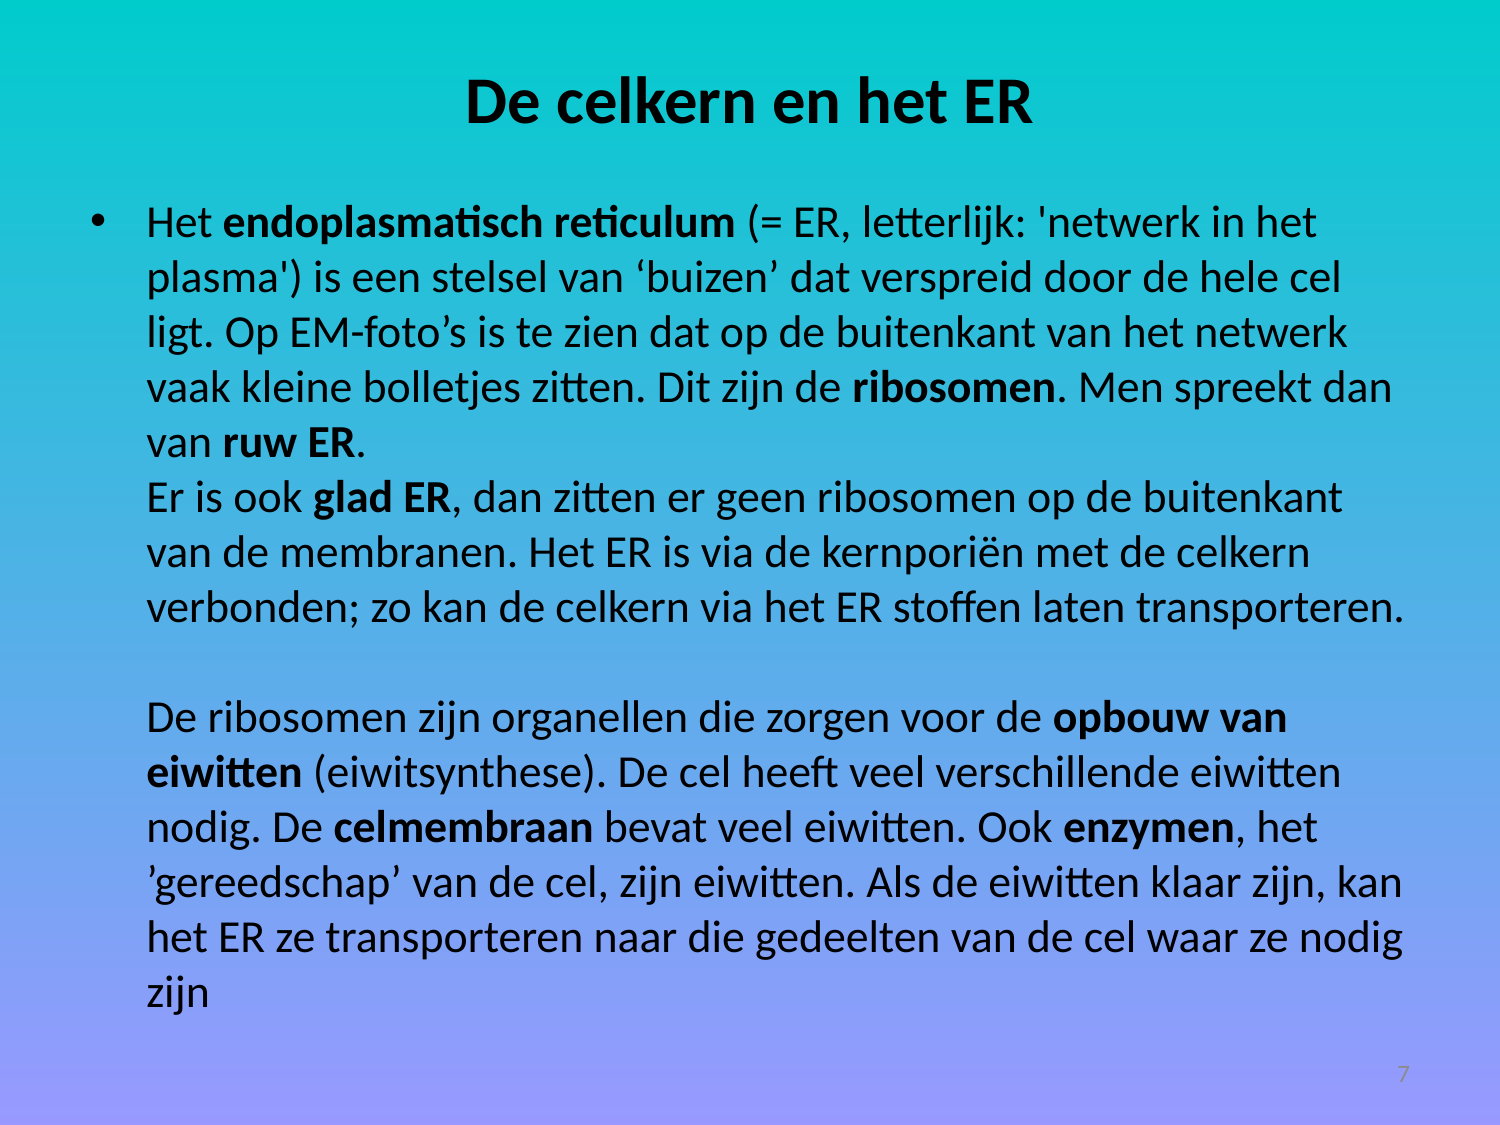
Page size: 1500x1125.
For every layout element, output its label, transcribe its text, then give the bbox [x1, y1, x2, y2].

title De celkern en het ER [75, 45, 1425, 149]
slide_number 7 [1074, 1042, 1425, 1103]
list Het endoplasmatisch reticulum (= ER, letterlijk: 'netwerk in het plasma') is een stelsel van ‘buizen’ dat verspreid door de hele cel ligt. Op EM-foto’s is te zien dat op de buitenkant van het netwerk vaak kleine bolletjes zitten. Dit zijn de ribosomen. Men spreekt dan van ruw ER. Er is ook glad ER, dan zitten er geen ribosomen op de buitenkant van de membranen. Het ER is via de kernporiën met de celkern verbonden; zo kan de celkern via het ER stoffen laten transporteren. De ribosomen zijn organellen die zorgen voor de opbouw van eiwitten (eiwitsynthese). De cel heeft veel verschillende eiwitten nodig. De celmembraan bevat veel eiwitten. Ook enzymen, het ’gereedschap’ van de cel, zijn eiwitten. Als de eiwitten klaar zijn, kan het ER ze transporteren naar die gedeelten van de cel waar ze nodig zijn [75, 184, 1425, 1071]
